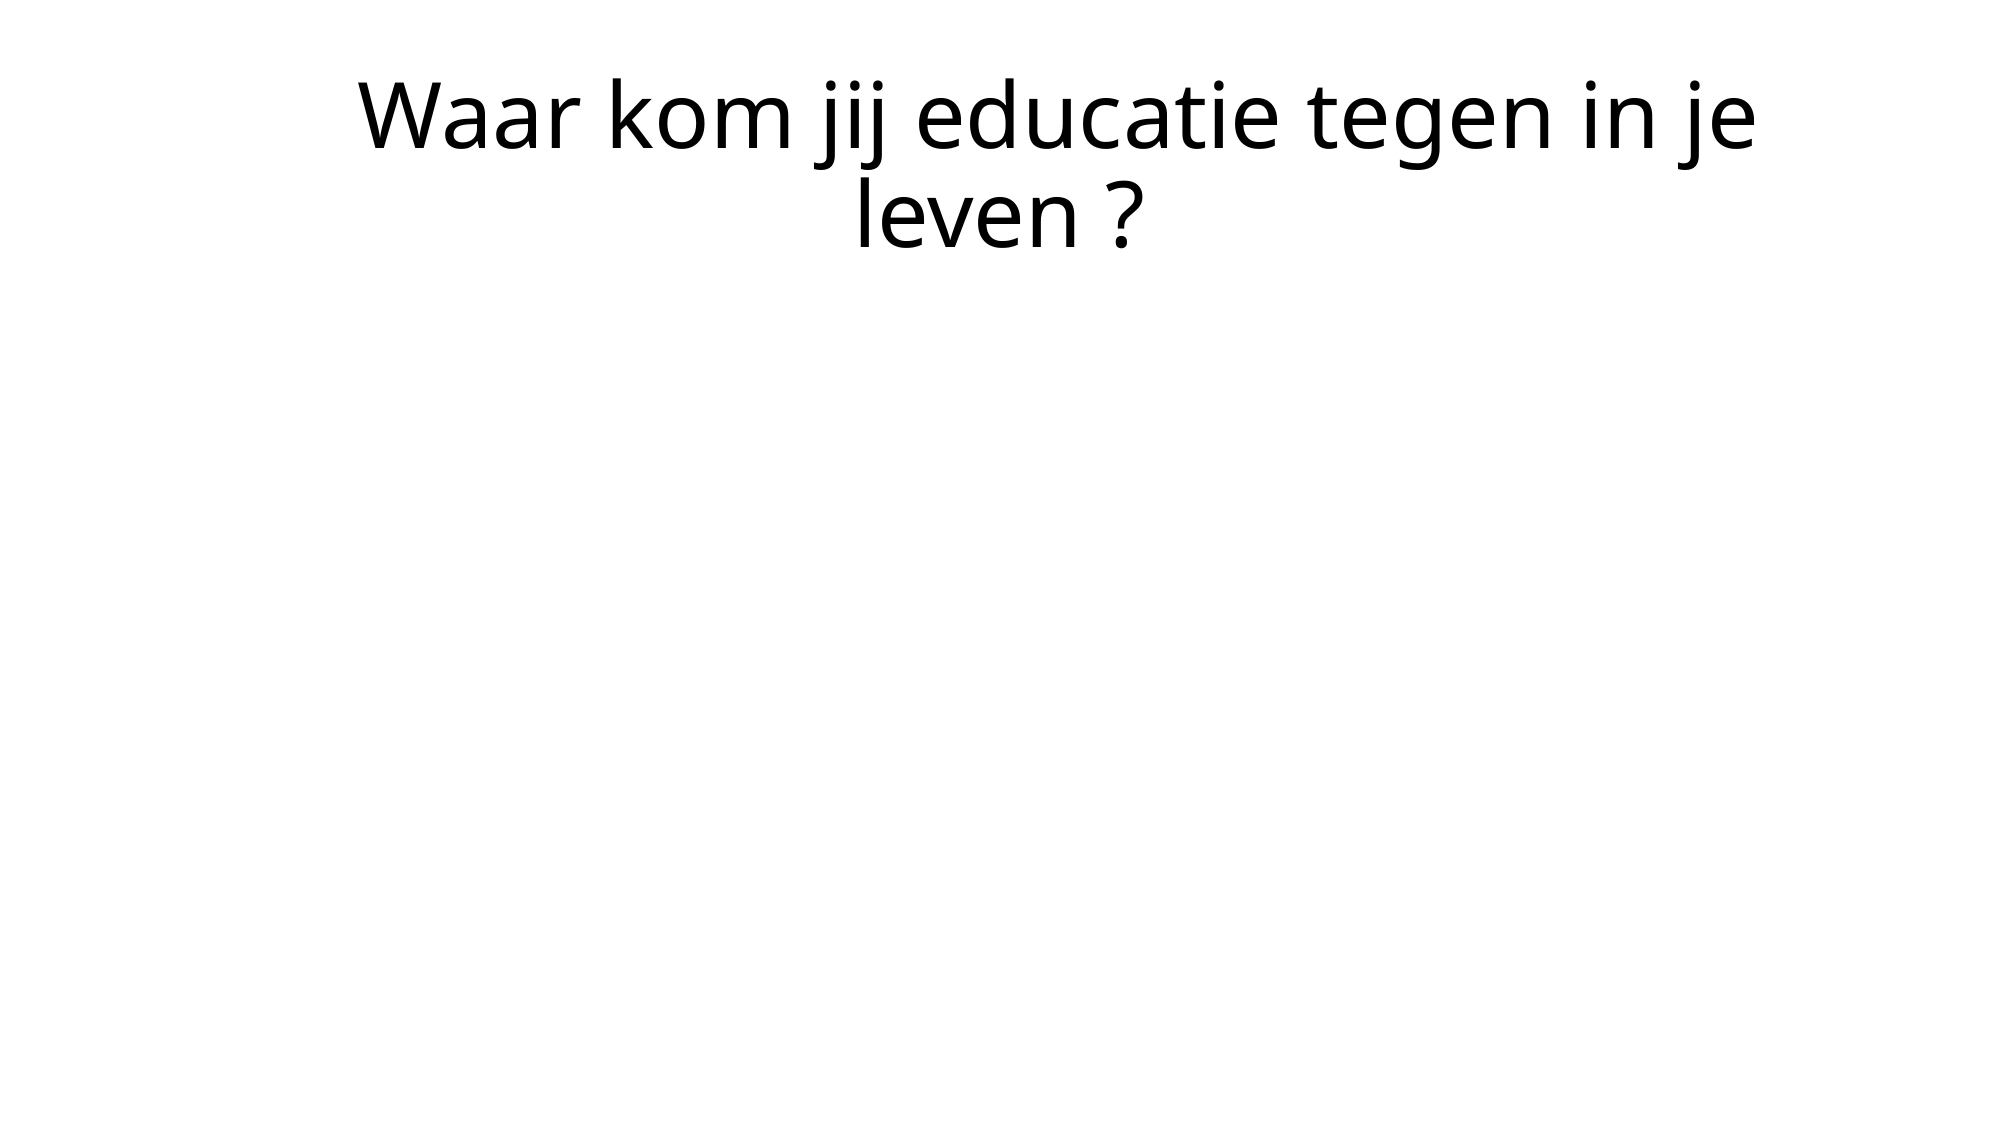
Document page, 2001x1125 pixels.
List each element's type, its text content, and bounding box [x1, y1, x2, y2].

title Waar kom jij educatie tegen in je leven ? [137, 59, 1863, 278]
